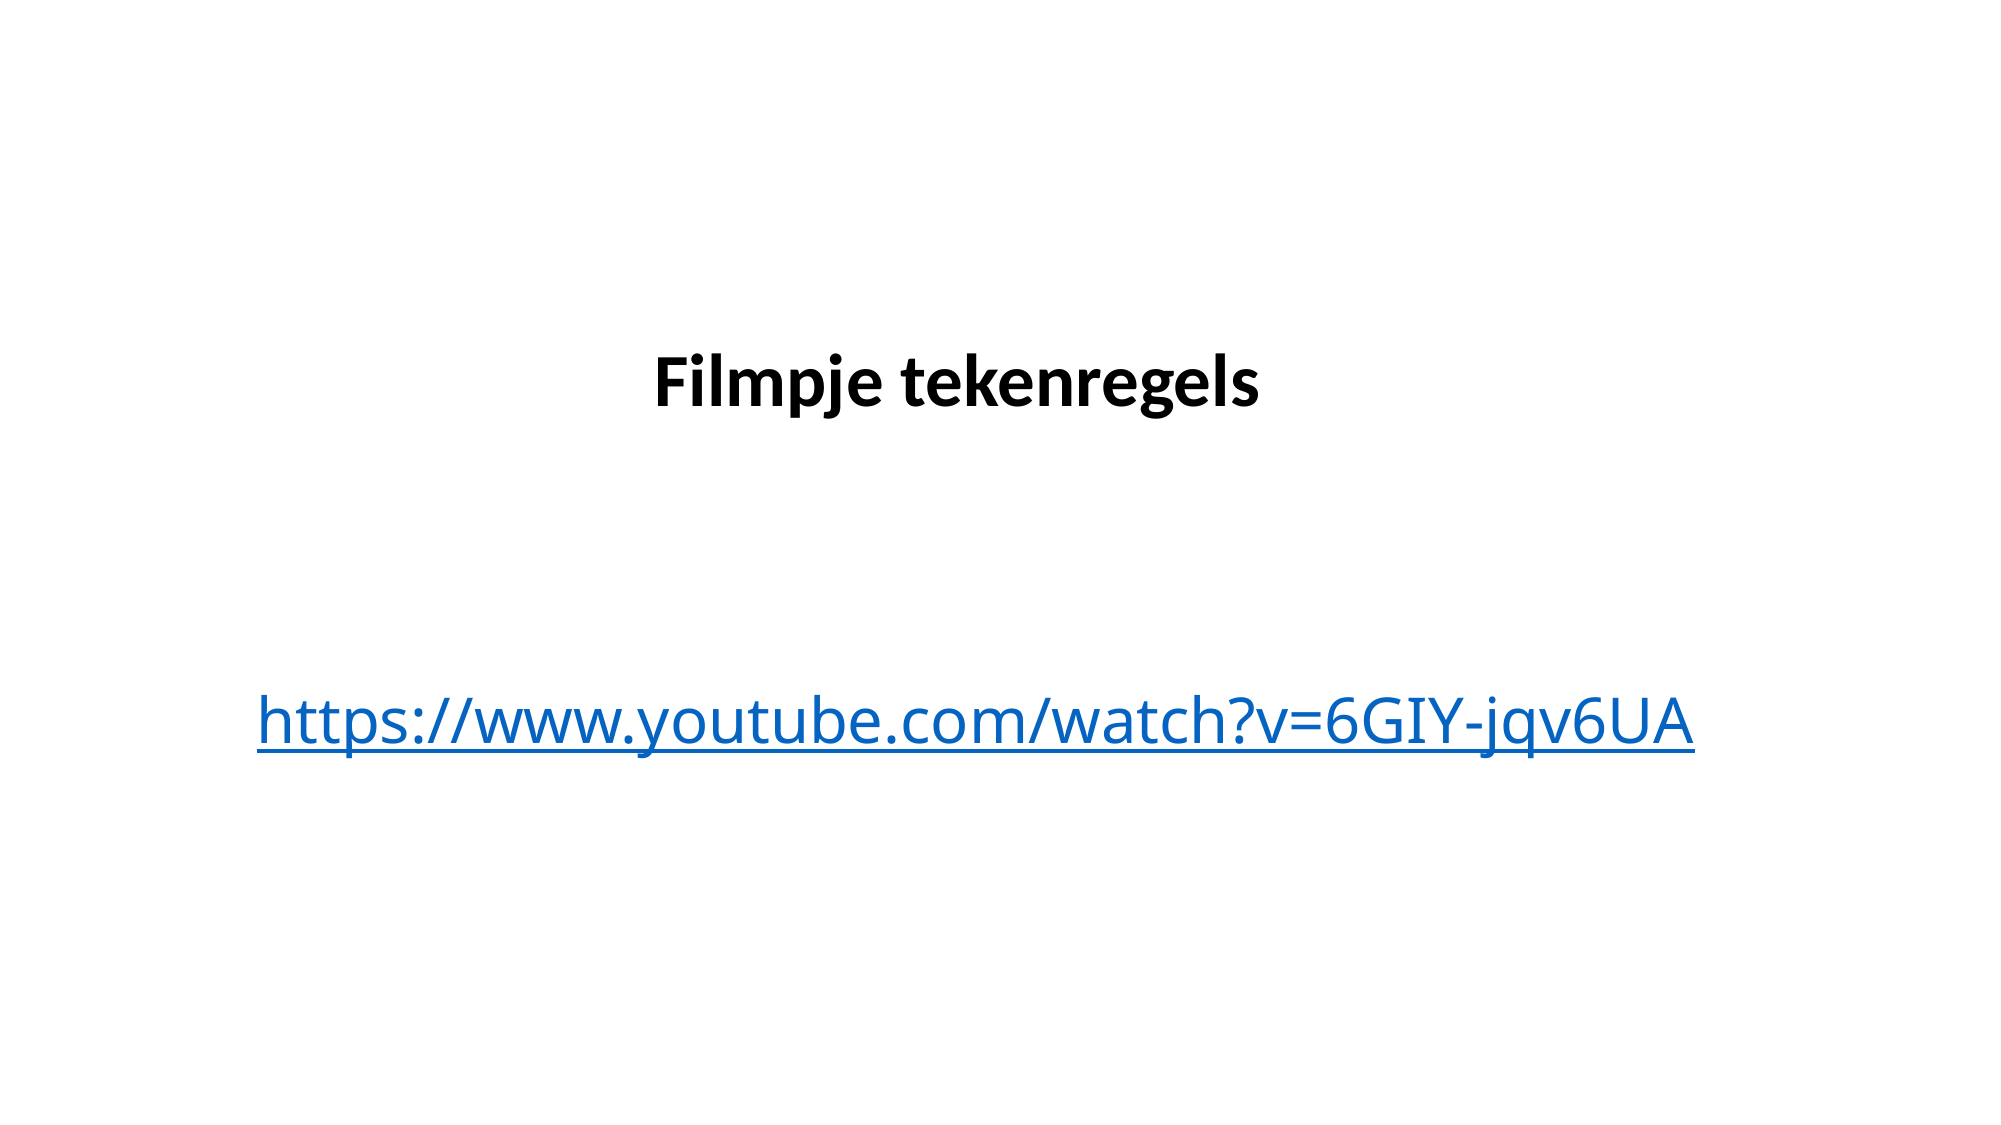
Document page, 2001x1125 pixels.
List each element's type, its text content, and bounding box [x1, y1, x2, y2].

title https://www.youtube.com/watch?v=6GIY-jqv6UA [207, 616, 1793, 767]
text_box Filmpje tekenregels [639, 323, 1765, 429]
